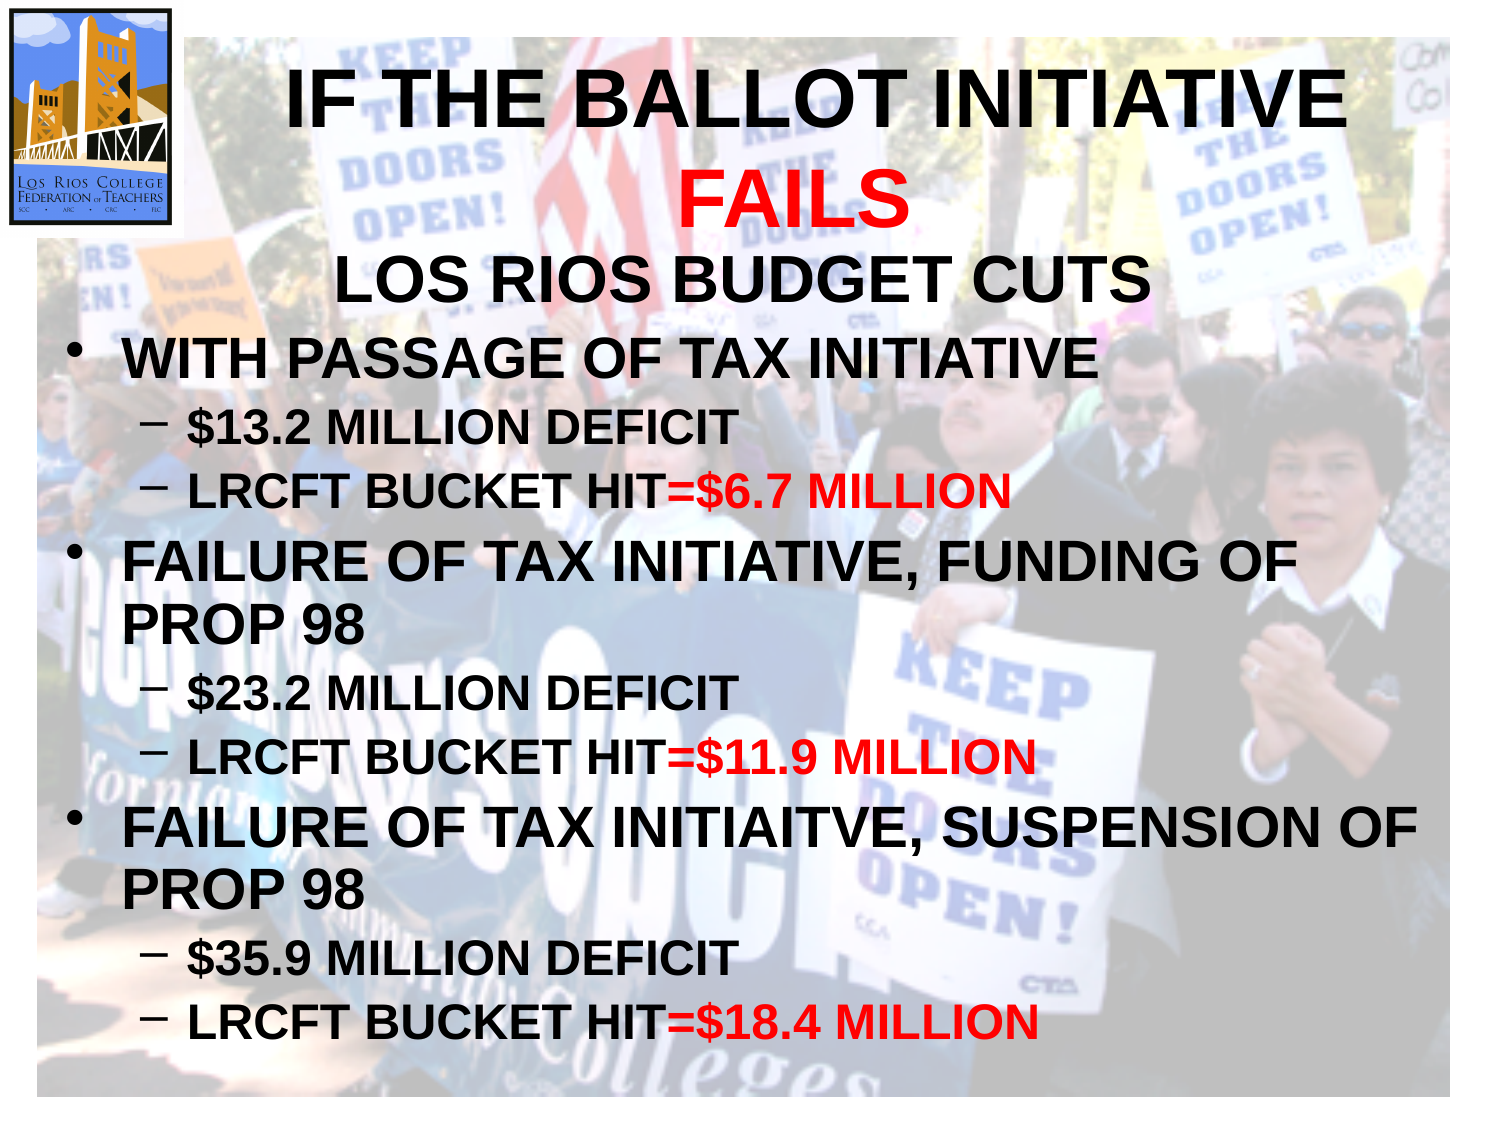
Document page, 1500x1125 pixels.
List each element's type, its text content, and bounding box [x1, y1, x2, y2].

picture [0, 0, 184, 238]
list LOS RIOS BUDGET CUTS WITH PASSAGE OF TAX INITIATIVE $13.2 MILLION DEFICIT LRCFT BUCKET HIT=$6.7 MILLION FAILURE OF TAX INITIATIVE, FUNDING OF PROP 98 $23.2 MILLION DEFICIT LRCFT BUCKET HIT=$11.9 MILLION FAILURE OF TAX INITIAITVE, SUSPENSION OF PROP 98 $35.9 MILLION DEFICIT LRCFT BUCKET HIT=$18.4 MILLION [49, 237, 1438, 1088]
title IF THE BALLOT INITIATIVE FAILS [187, 49, 1426, 237]
